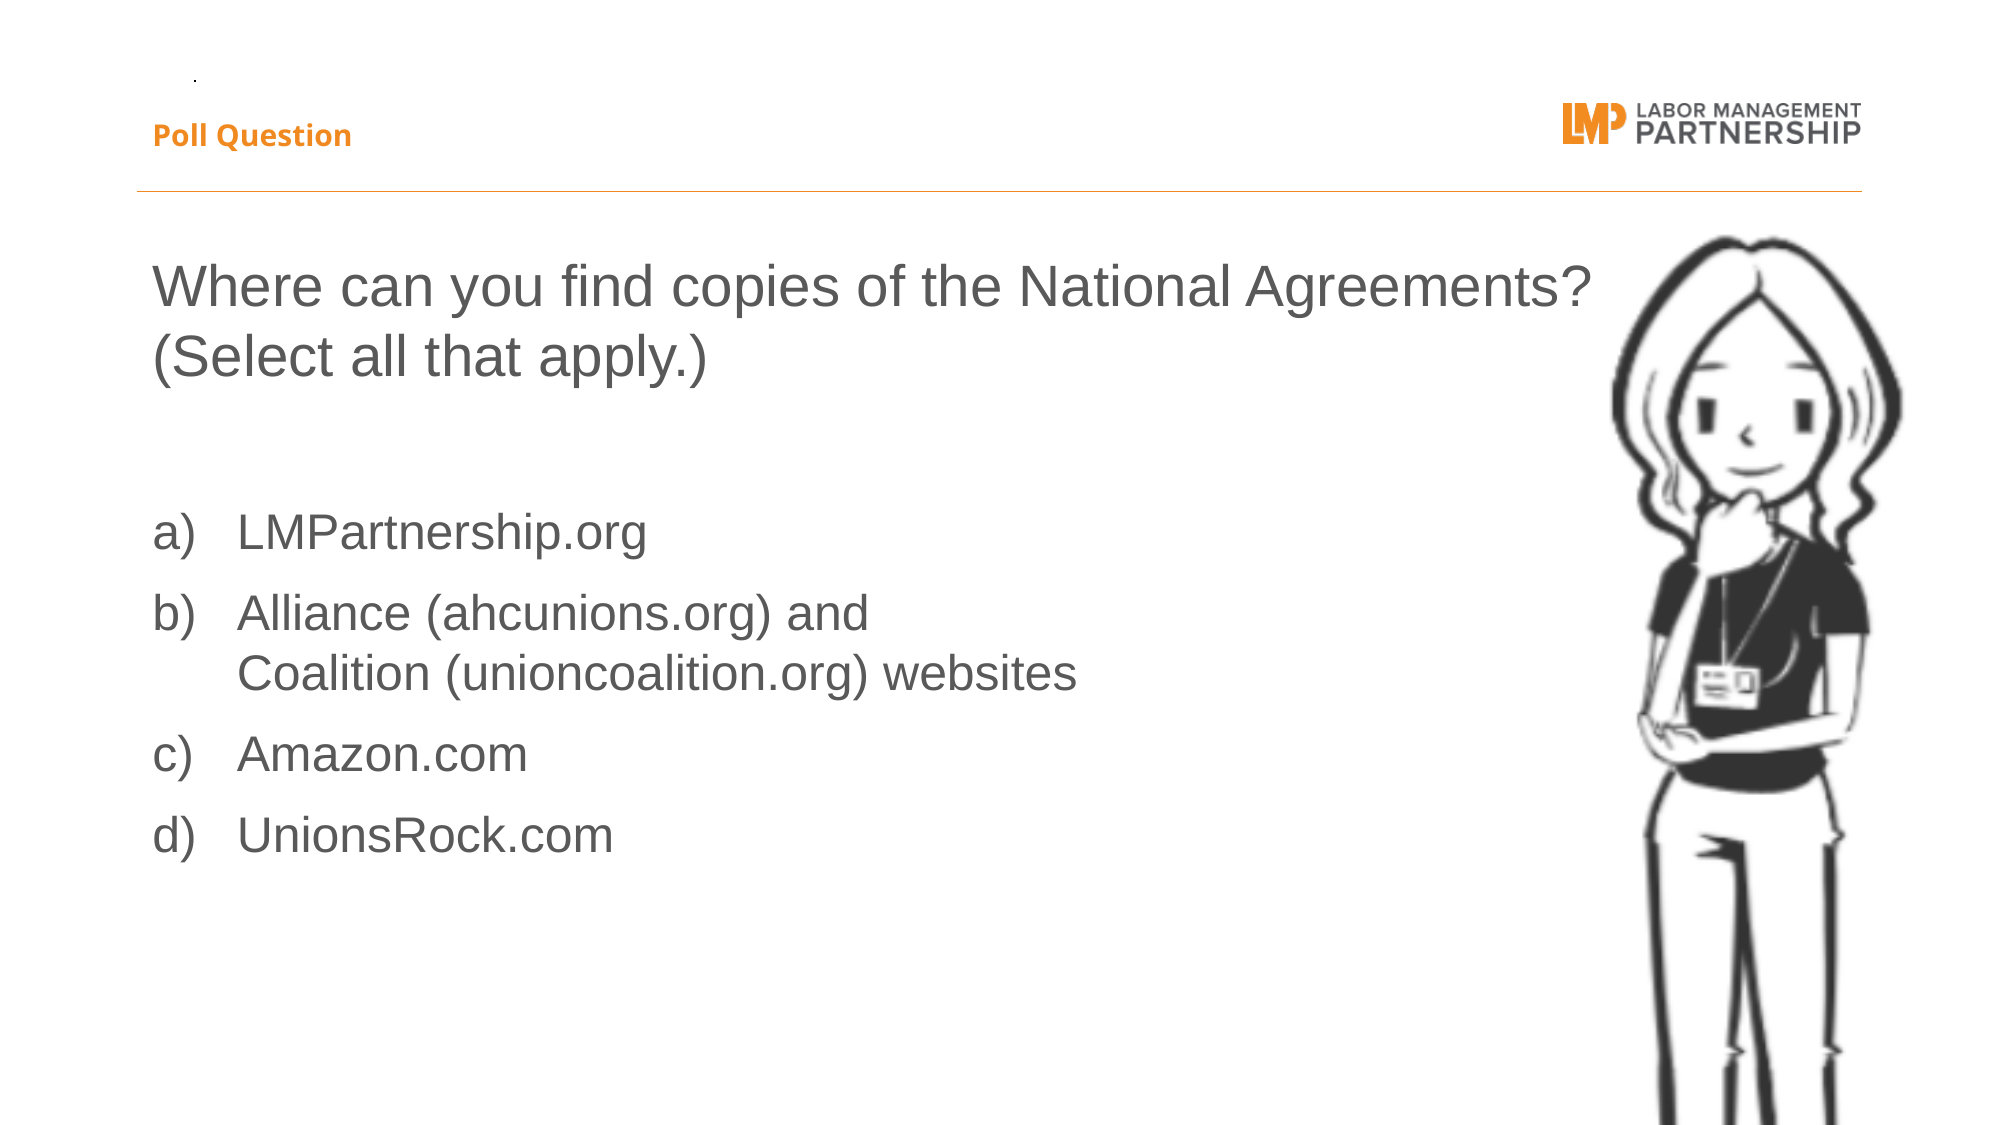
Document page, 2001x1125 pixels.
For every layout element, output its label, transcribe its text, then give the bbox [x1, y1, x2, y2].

list Where can you find copies of the National Agreements? (Select all that apply.) LMPartnership.org Alliance (ahcunions.org) and Coalition (unioncoalition.org) websites Amazon.com UnionsRock.com [137, 240, 1578, 1014]
picture [1562, 103, 1863, 144]
picture [1578, 217, 1936, 1125]
title Poll Question [137, 59, 1529, 188]
